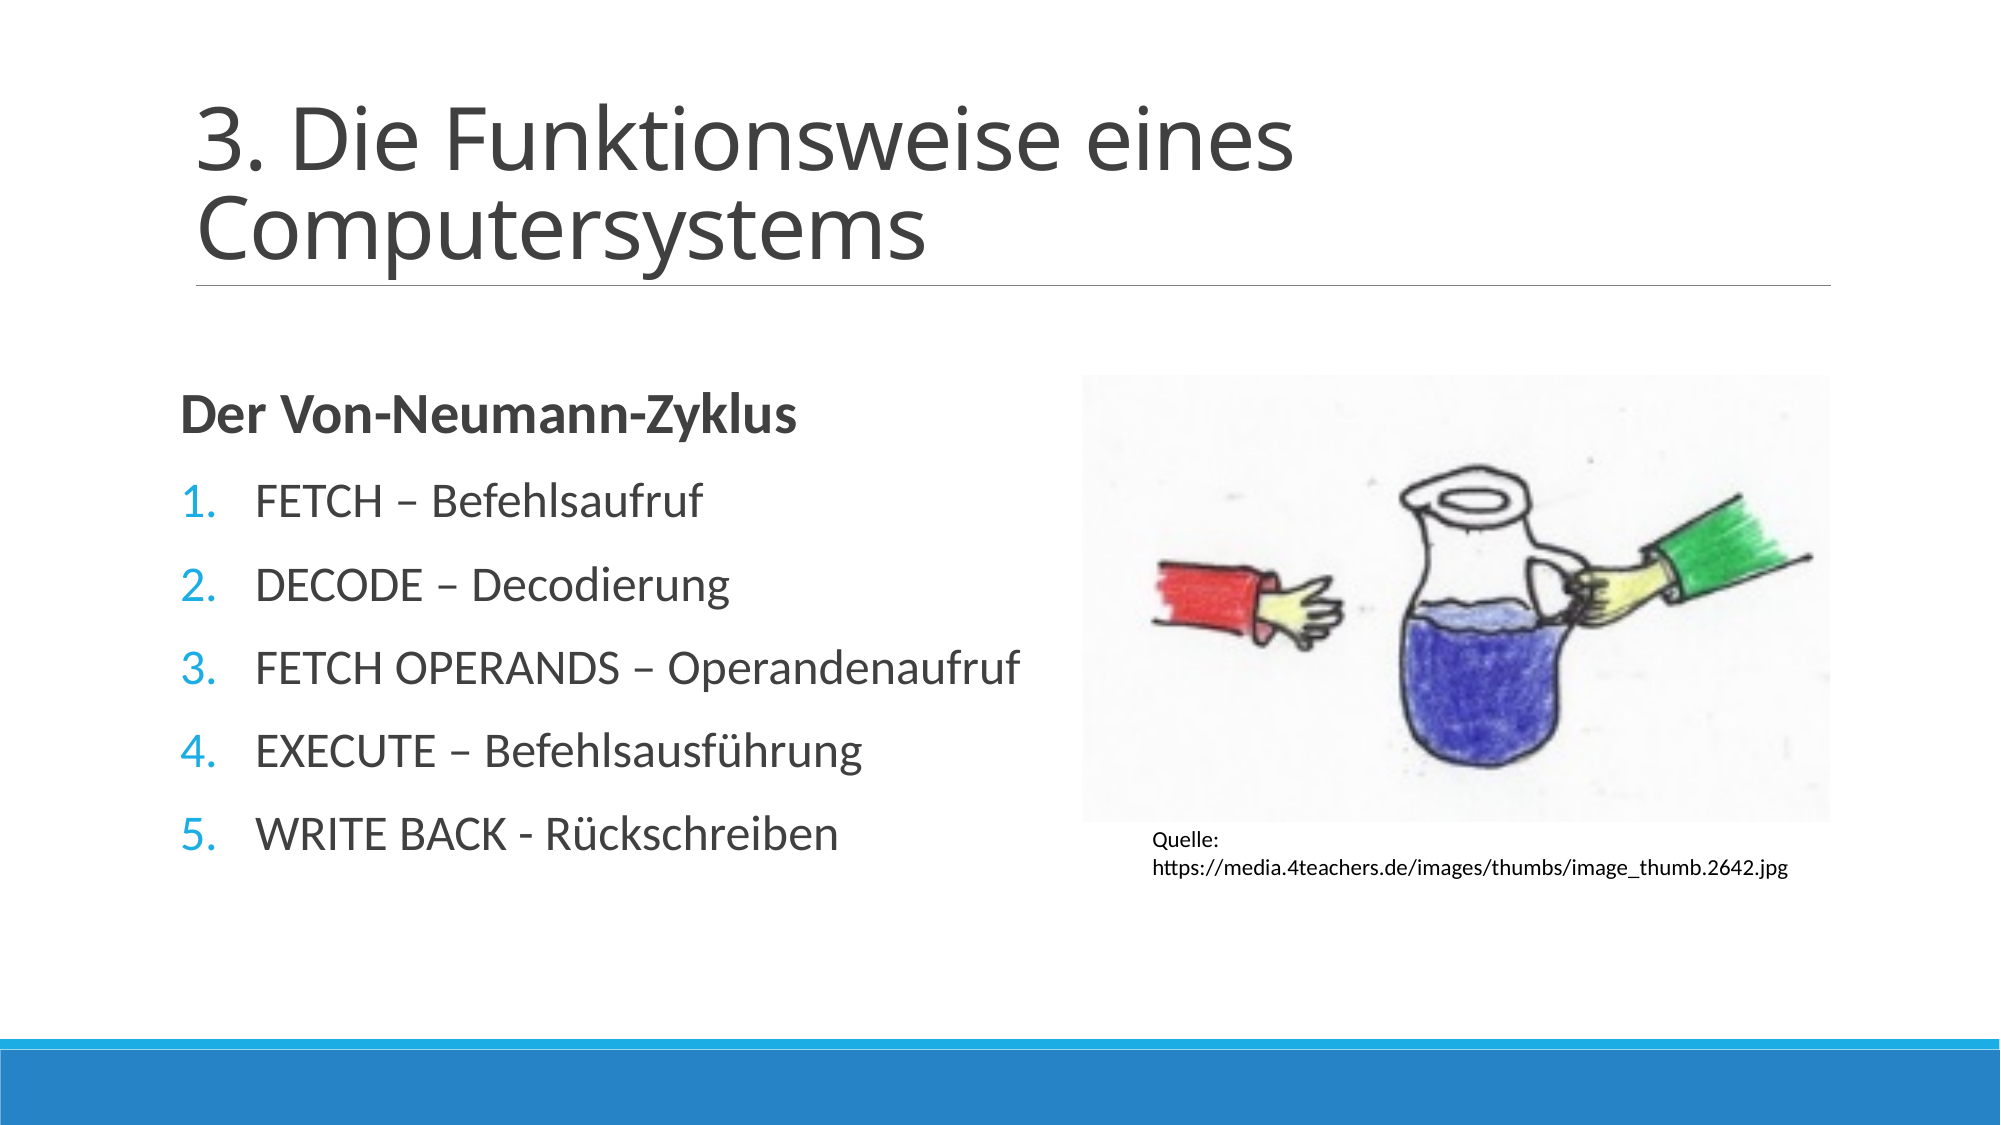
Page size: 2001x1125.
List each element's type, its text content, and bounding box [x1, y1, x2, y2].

list Der Von-Neumann-Zyklus FETCH – Befehlsaufruf DECODE – Decodierung FETCH OPERANDS – Operandenaufruf EXECUTE – Befehlsausführung WRITE BACK - Rückschreiben [180, 375, 1830, 908]
picture [1081, 374, 1831, 822]
text_box Quelle: https://media.4teachers.de/images/thumbs/image_thumb.2642.jpg [1137, 830, 1808, 888]
title 3. Die Funktionsweise eines Computersystems [180, 47, 1830, 285]
